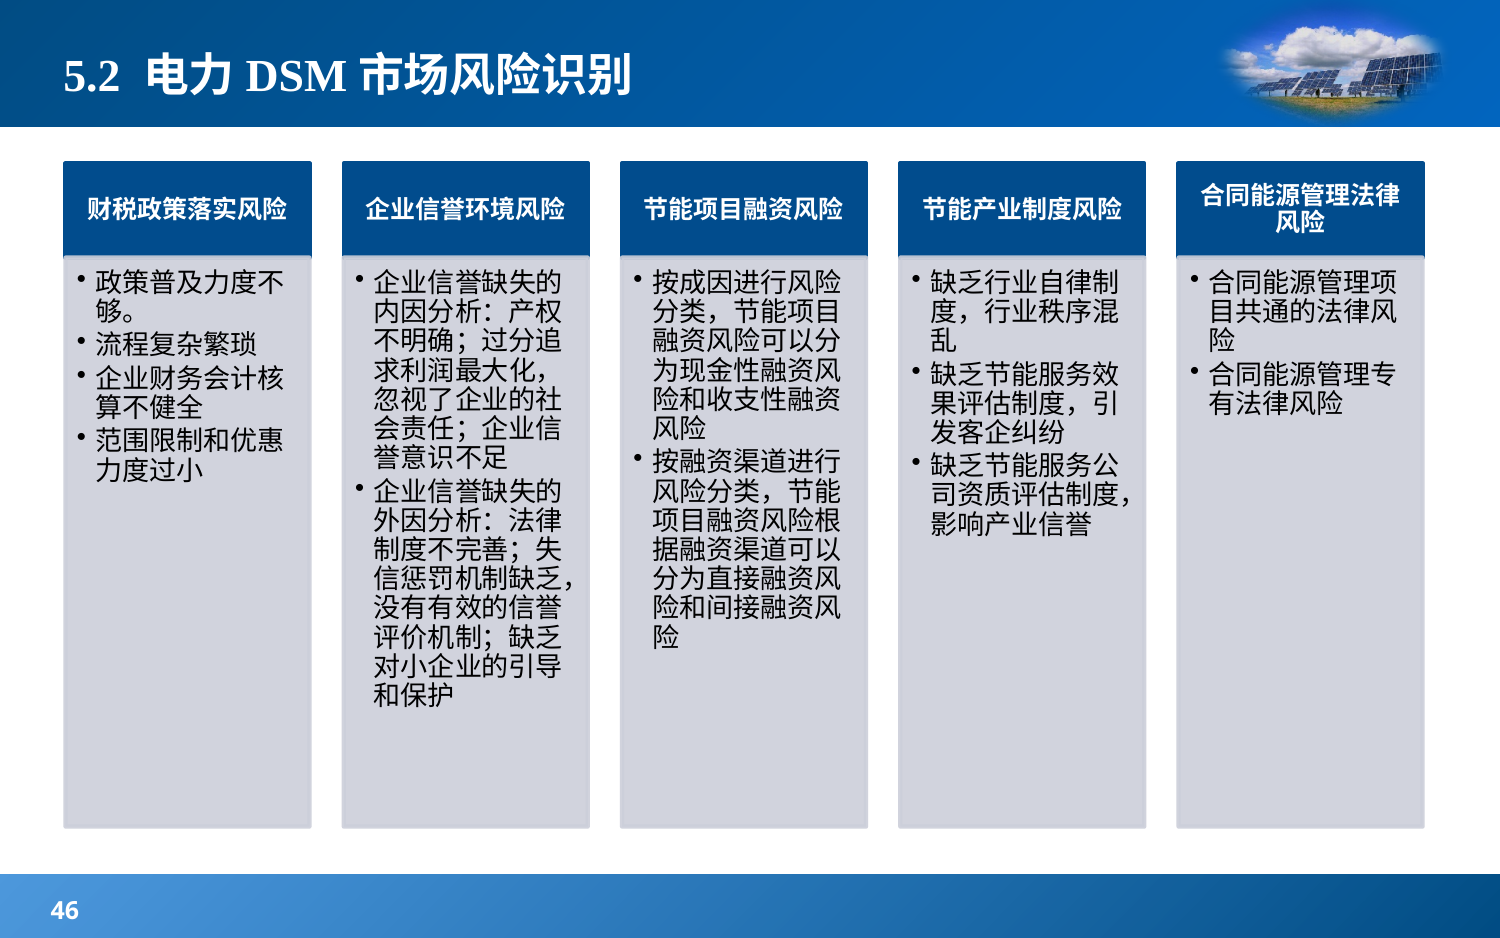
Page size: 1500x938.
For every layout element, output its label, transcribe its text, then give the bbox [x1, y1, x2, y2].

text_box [64, 161, 1424, 829]
picture [1233, 6, 1433, 113]
title 5.2 电力DSM市场风险识别 [48, 19, 1005, 127]
